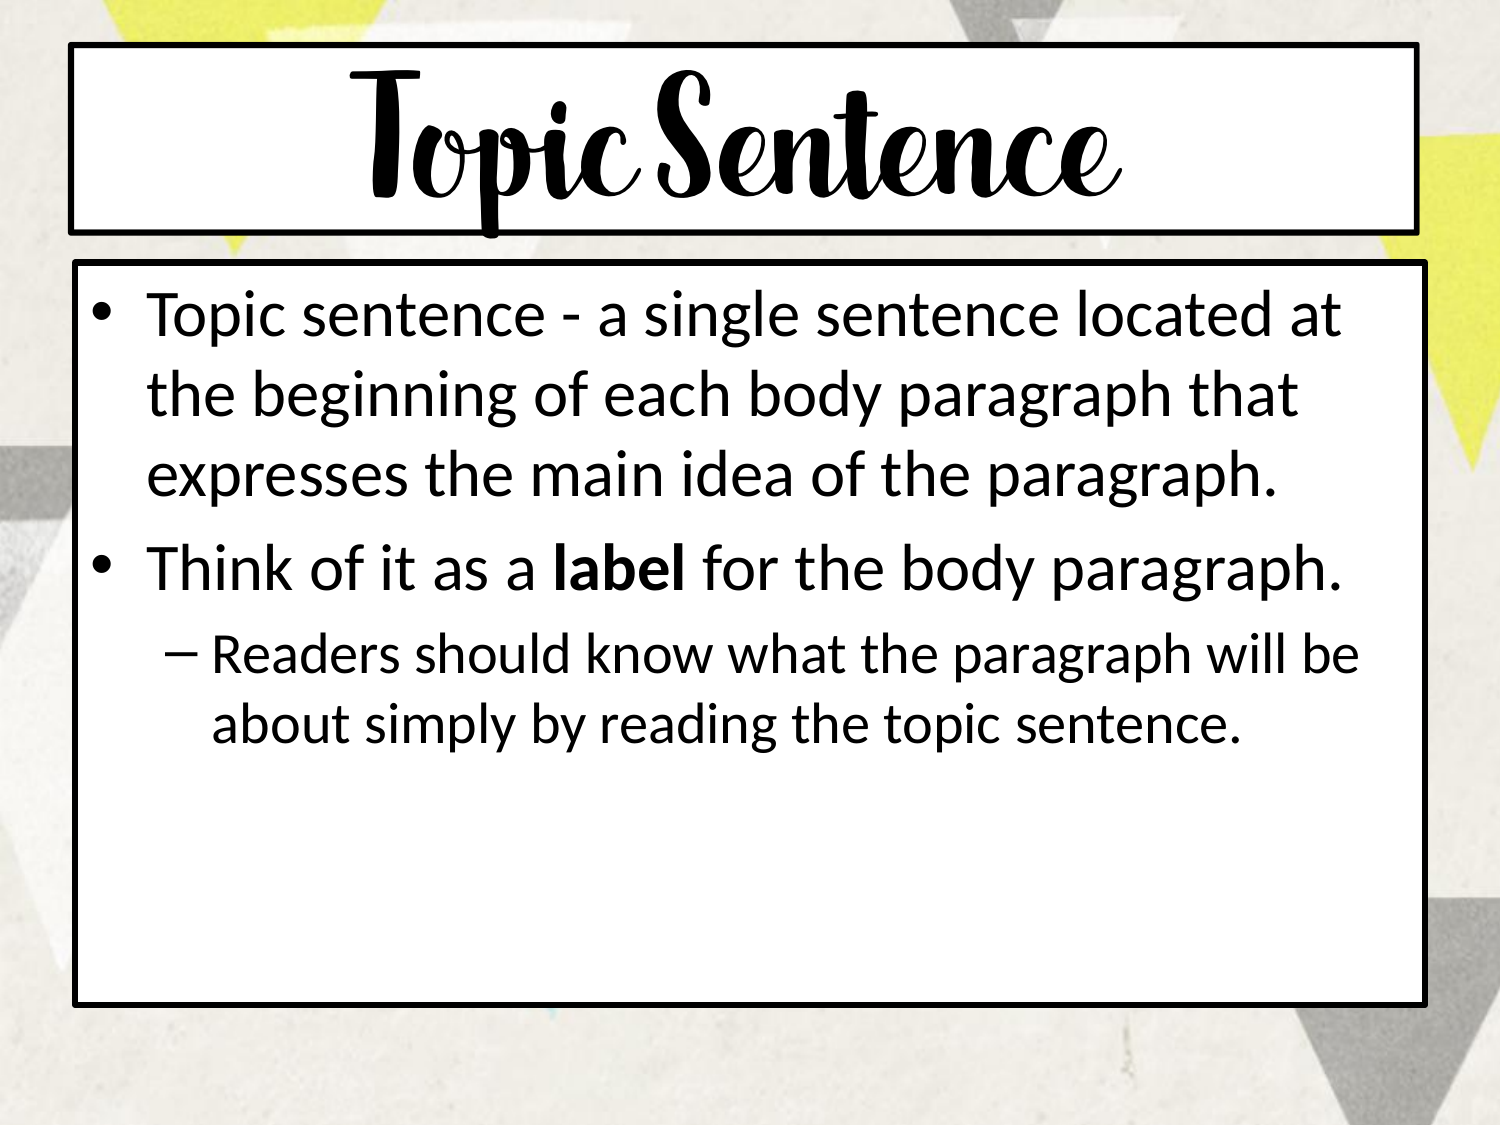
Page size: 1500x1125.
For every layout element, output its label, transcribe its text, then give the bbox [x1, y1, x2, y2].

list Topic sentence - a single sentence located at the beginning of each body paragraph that expresses the main idea of the paragraph. Think of it as a label for the body paragraph. Readers should know what the paragraph will be about simply by reading the topic sentence. [72, 259, 1428, 1008]
picture [0, 0, 1500, 1125]
